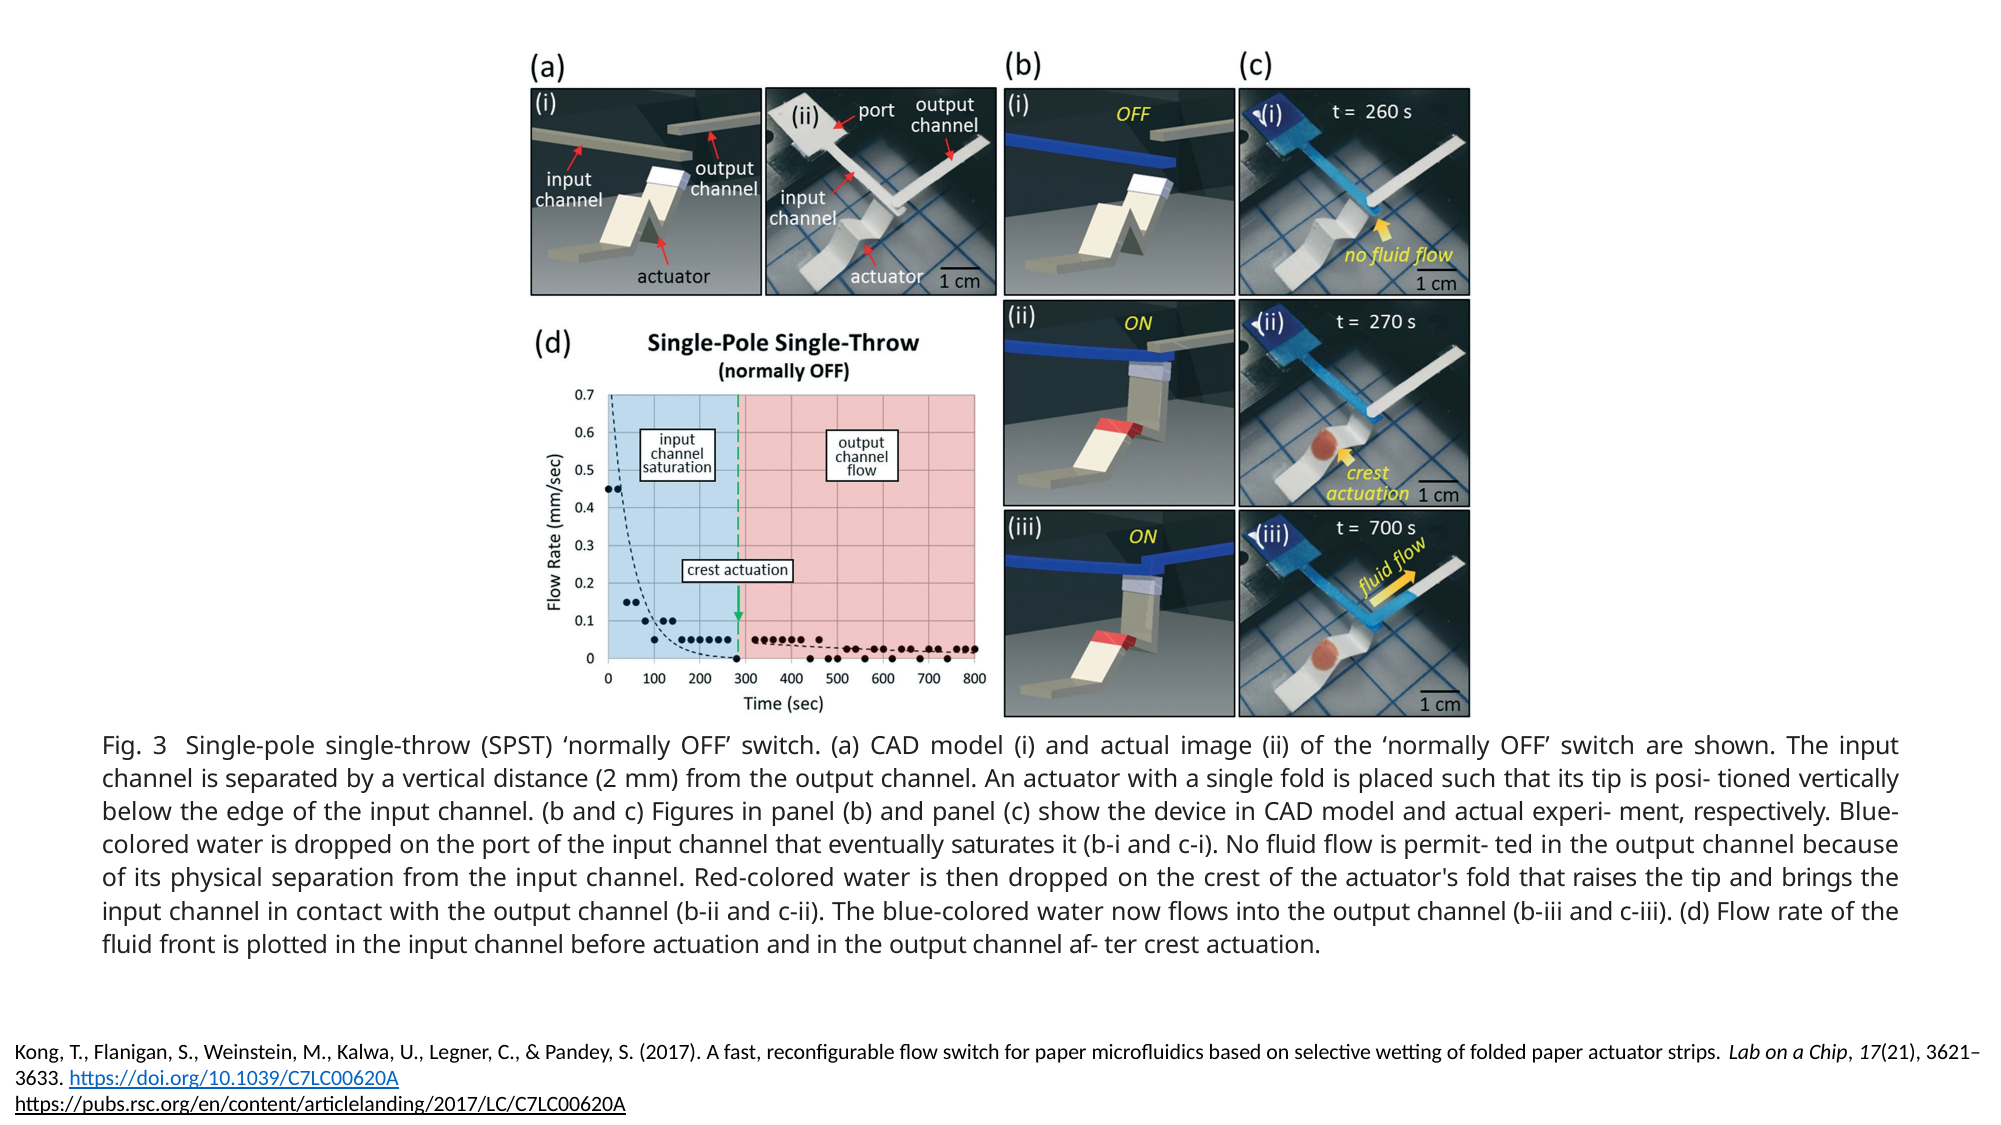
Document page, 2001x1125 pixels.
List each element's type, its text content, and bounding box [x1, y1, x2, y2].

text_box Fig. 3 Single-pole single-throw (SPST) ‘normally OFF’ switch. (a) CAD model (i) and actual image (ii) of the ‘normally OFF’ switch are shown. The input channel is separated by a vertical distance (2 mm) from the output channel. An actuator with a single fold is placed such that its tip is posi- tioned vertically below the edge of the input channel. (b and c) Figures in panel (b) and panel (c) show the device in CAD model and actual experi- ment, respectively. Blue-colored water is dropped on the port of the input channel that eventually saturates it (b-i and c-i). No fluid flow is permit- ted in the output channel because of its physical separation from the input channel. Red-colored water is then dropped on the crest of the actuator's fold that raises the tip and brings the input channel in contact with the output channel (b-ii and c-ii). The blue-colored water now flows into the output channel (b-iii and c-iii). (d) Flow rate of the fluid front is plotted in the input channel before actuation and in the output channel af- ter crest actuation. [99, 723, 1900, 959]
picture [528, 49, 1472, 719]
text_box Kong, T., Flanigan, S., Weinstein, M., Kalwa, U., Legner, C., & Pandey, S. (2017). A fast, reconfigurable flow switch for paper microfluidics based on selective wetting of folded paper actuator strips. Lab on a Chip, 17(21), 3621–3633. https://doi.org/10.1039/C7LC00620A https://pubs.rsc.org/en/content/articlelanding/2017/LC/C7LC00620A [0, 1030, 2000, 1124]
